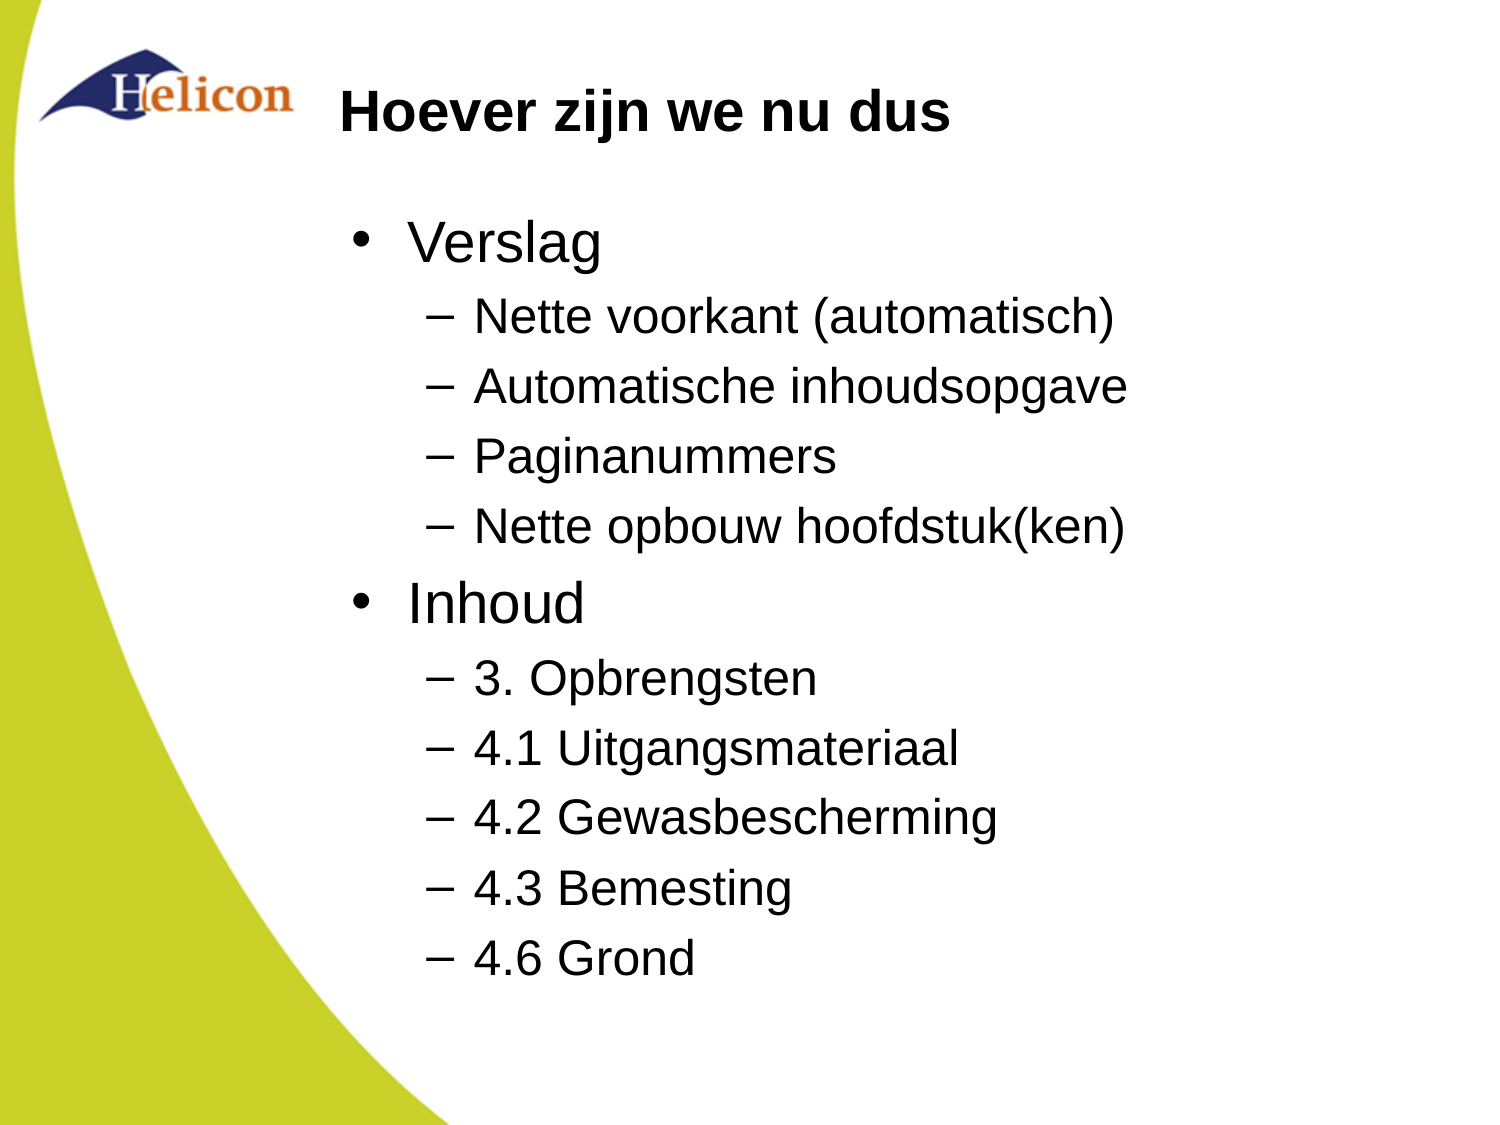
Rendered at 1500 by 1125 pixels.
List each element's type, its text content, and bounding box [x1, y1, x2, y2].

picture [0, 0, 1500, 1125]
list Verslag Nette voorkant (automatisch) Automatische inhoudsopgave Paginanummers Nette opbouw hoofdstuk(ken) Inhoud 3. Opbrengsten 4.1 Uitgangsmateriaal 4.2 Gewasbescherming 4.3 Bemesting 4.6 Grond [336, 196, 1425, 1005]
title Hoever zijn we nu dus [324, 54, 1415, 161]
